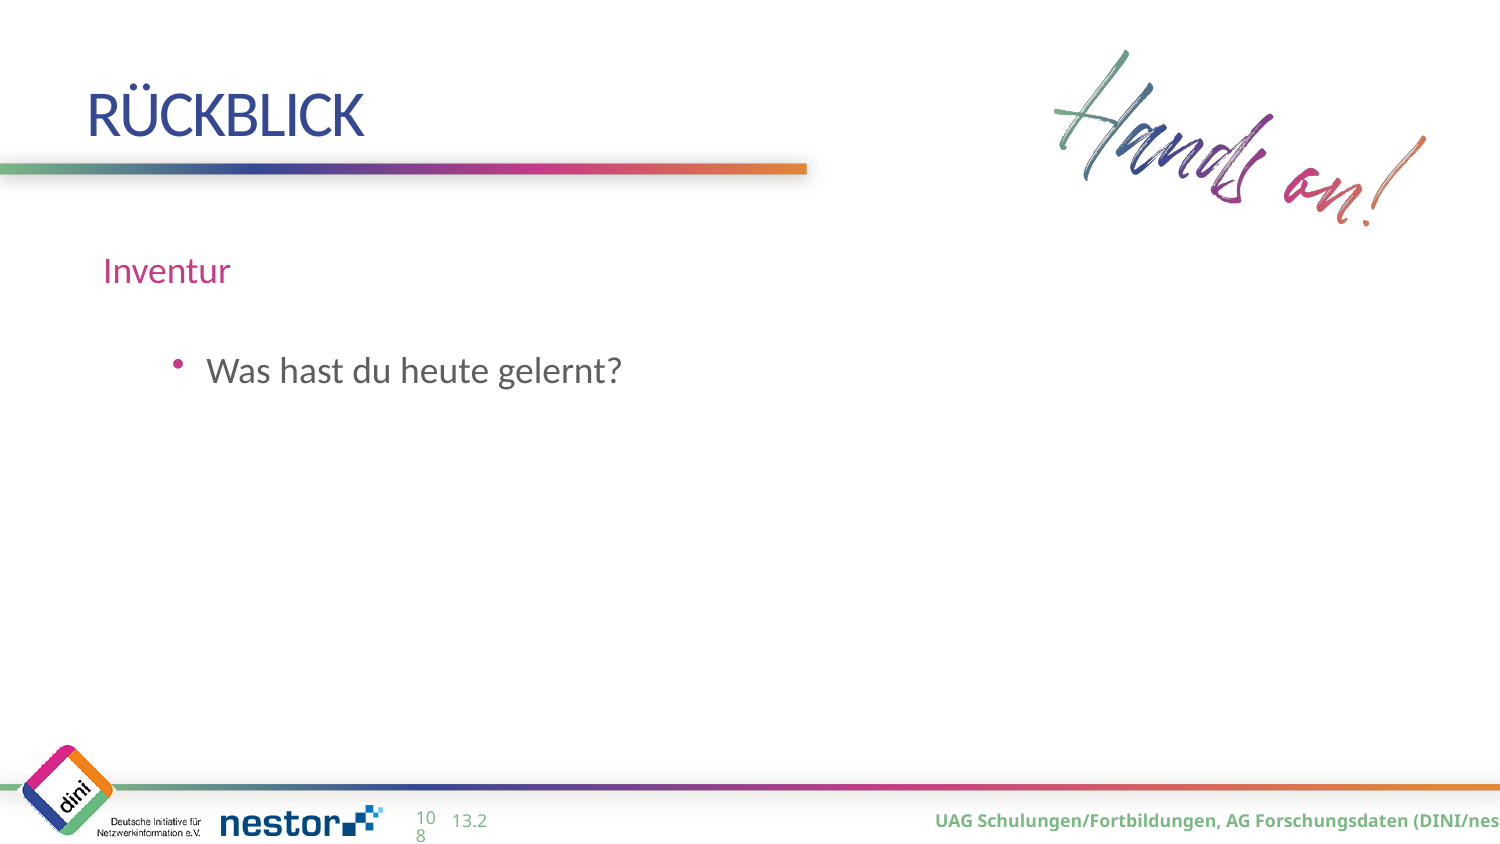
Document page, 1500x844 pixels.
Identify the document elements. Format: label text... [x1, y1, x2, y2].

list Was hast du heute gelernt? [157, 316, 755, 773]
picture [1035, 49, 1426, 238]
picture [1280, 819, 1289, 825]
picture [1423, 817, 1428, 825]
slide_number 107 [406, 801, 454, 841]
picture [0, 731, 1500, 844]
list Inventur [88, 238, 1432, 301]
picture [0, 138, 837, 204]
title Rückblick [77, 61, 1423, 158]
text_box 13.2 [433, 801, 502, 838]
